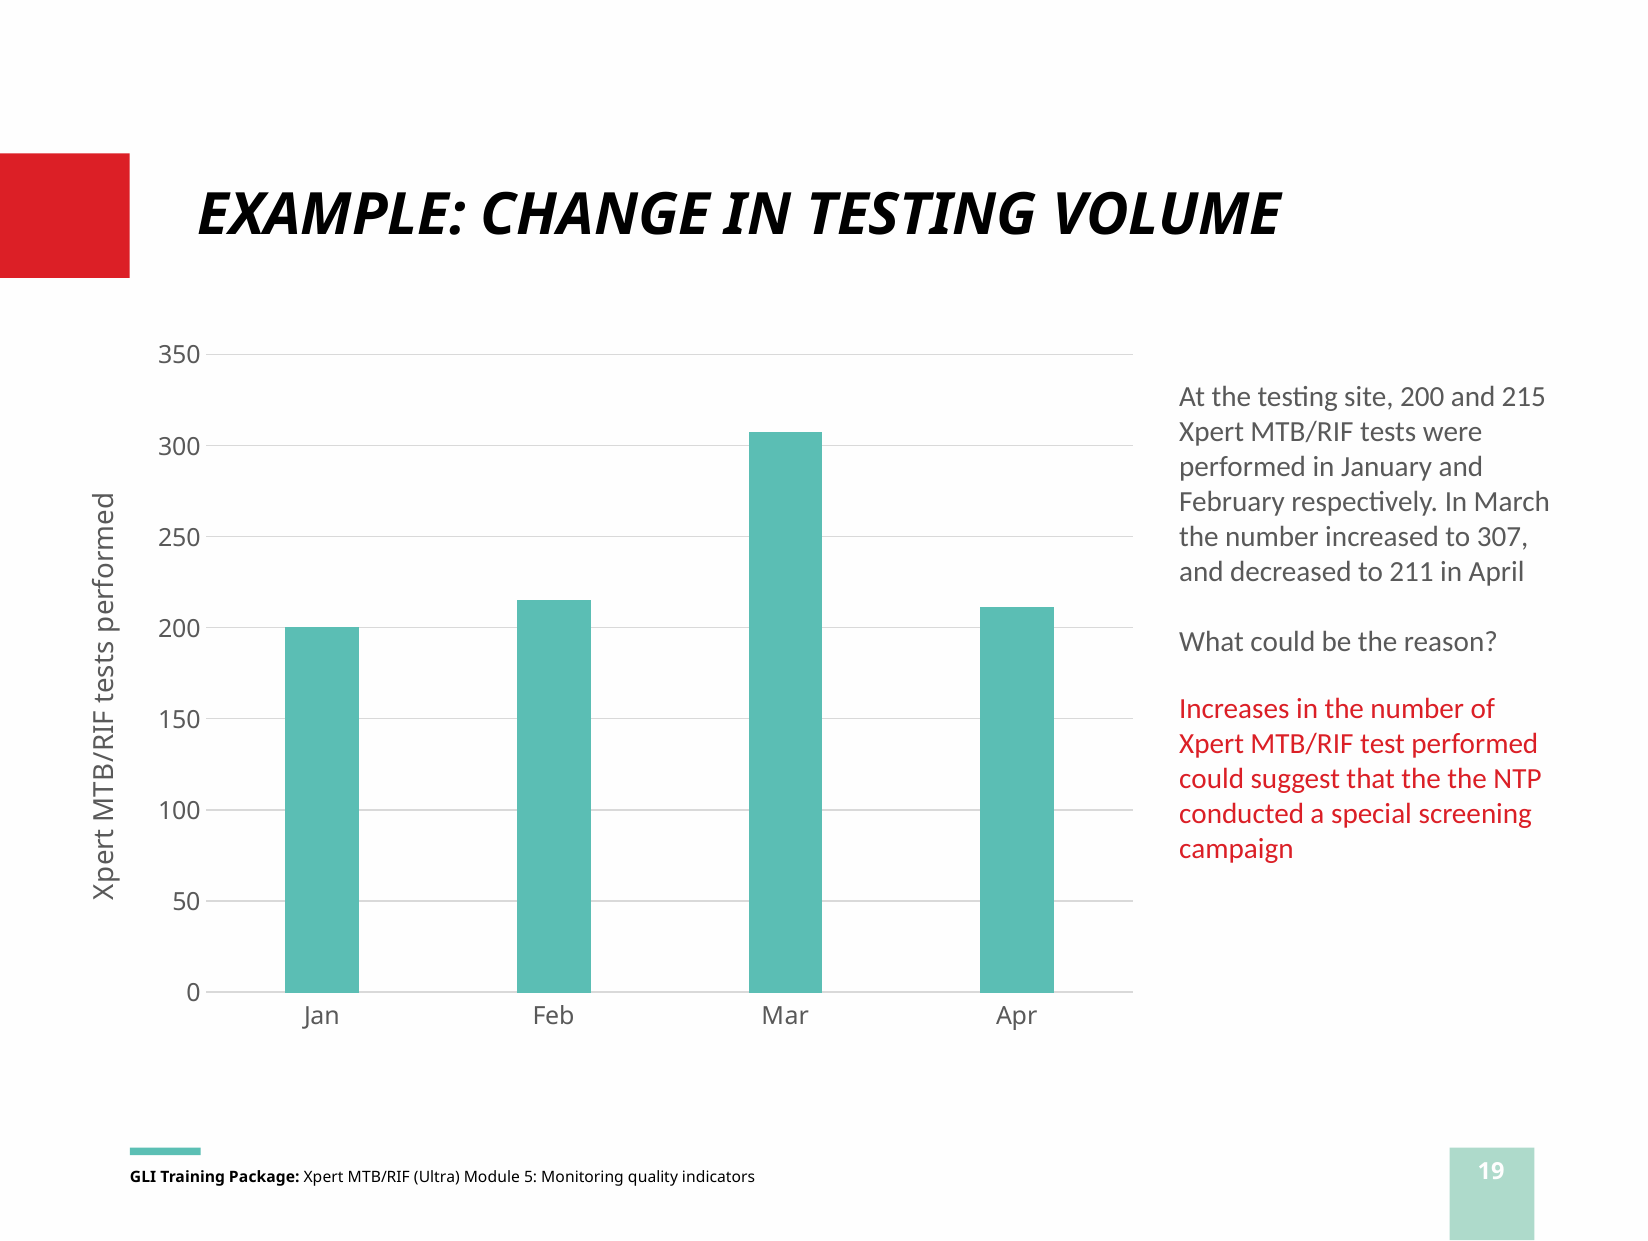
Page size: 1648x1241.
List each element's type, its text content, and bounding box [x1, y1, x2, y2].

title EXAMPLE: CHANGE IN TESTING VOLUME [197, 153, 1450, 278]
text_box Increases in the number of Xpert MTB/RIF test performed could suggest that the the NTP conducted a special screening campaign [1165, 682, 1564, 872]
chart [65, 315, 1165, 1049]
text_box At the testing site, 200 and 215 Xpert MTB/RIF tests were performed in January and February respectively. In March the number increased to 307, and decreased to 211 in April What could be the reason? [1165, 369, 1588, 665]
